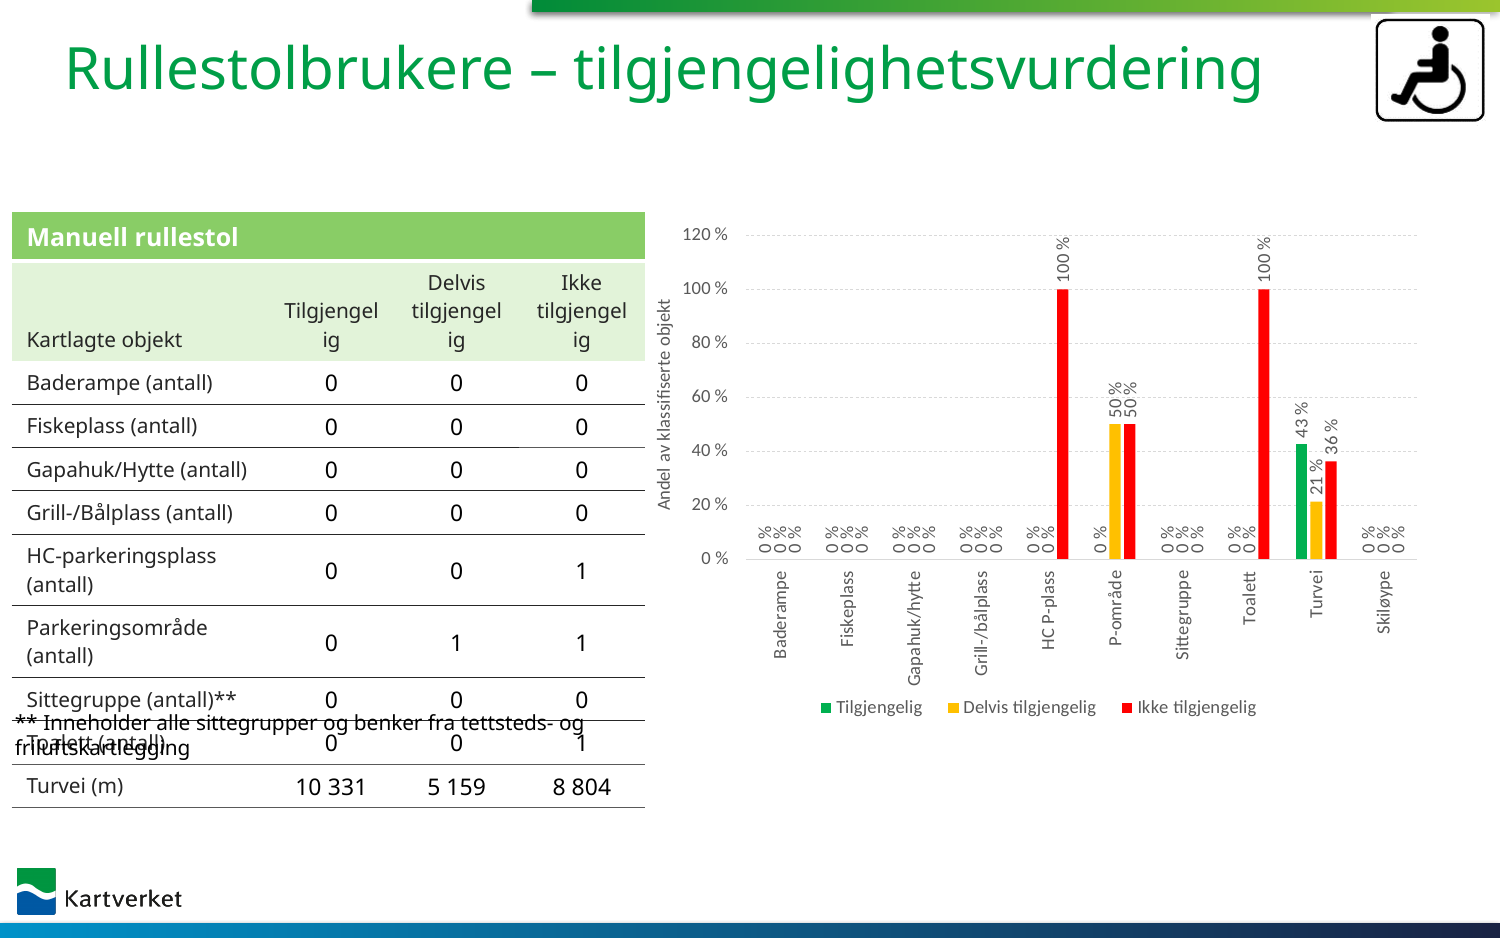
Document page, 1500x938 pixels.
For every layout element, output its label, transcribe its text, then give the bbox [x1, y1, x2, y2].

table_cell 1 [394, 606, 519, 677]
table_cell 1 [519, 535, 638, 605]
table_cell 0 [269, 448, 394, 490]
table_cell 0 [519, 491, 638, 534]
table_cell 0 [519, 448, 638, 490]
table_cell Kartlagte objekt [12, 263, 269, 361]
table_cell 0 [269, 678, 394, 702]
table_cell 8 804 [519, 768, 645, 807]
table_cell Fiskeplass (antall) [12, 405, 269, 447]
table_cell Gapahuk/Hytte (antall) [12, 448, 269, 490]
table_cell Grill-/Bålplass (antall) [12, 491, 269, 534]
table_cell 0 [394, 535, 519, 605]
picture [1371, 13, 1491, 127]
table_cell 10 331 [269, 768, 394, 807]
table_cell 5 159 [394, 768, 519, 807]
table_cell 0 [269, 405, 394, 447]
table_cell 0 [394, 678, 519, 702]
table_cell 0 [519, 405, 638, 447]
table_cell 0 [519, 678, 638, 702]
table_cell HC-parkeringsplass (antall) [12, 535, 269, 605]
table_cell 0 [269, 606, 394, 677]
table_cell 0 [269, 361, 394, 404]
table_cell Sittegruppe (antall)** [12, 678, 269, 702]
text_box Rullestolbrukere – tilgjengelighetsvurdering [49, 12, 1372, 109]
table_cell Delvis tilgjengelig [394, 263, 519, 361]
table_cell Baderampe (antall) [12, 361, 269, 404]
table_cell 0 [269, 535, 394, 605]
table_cell 0 [269, 491, 394, 534]
table_cell 0 [394, 491, 519, 534]
table_cell 0 [519, 361, 638, 404]
table_cell 0 [394, 361, 519, 404]
text_box ** Inneholder alle sittegrupper og benker fra tettsteds- og friluftskartlegging [0, 702, 745, 768]
picture [643, 218, 1427, 728]
table_cell Tilgjengelig [269, 263, 394, 361]
table_cell Ikke tilgjengelig [519, 263, 638, 361]
table_cell Turvei (m) [12, 768, 269, 807]
table_cell 1 [519, 606, 638, 677]
table_header Manuell rullestol [12, 212, 645, 259]
table_cell 0 [394, 448, 519, 490]
table_cell 0 [394, 405, 519, 447]
table_cell Parkeringsområde (antall) [12, 606, 269, 677]
